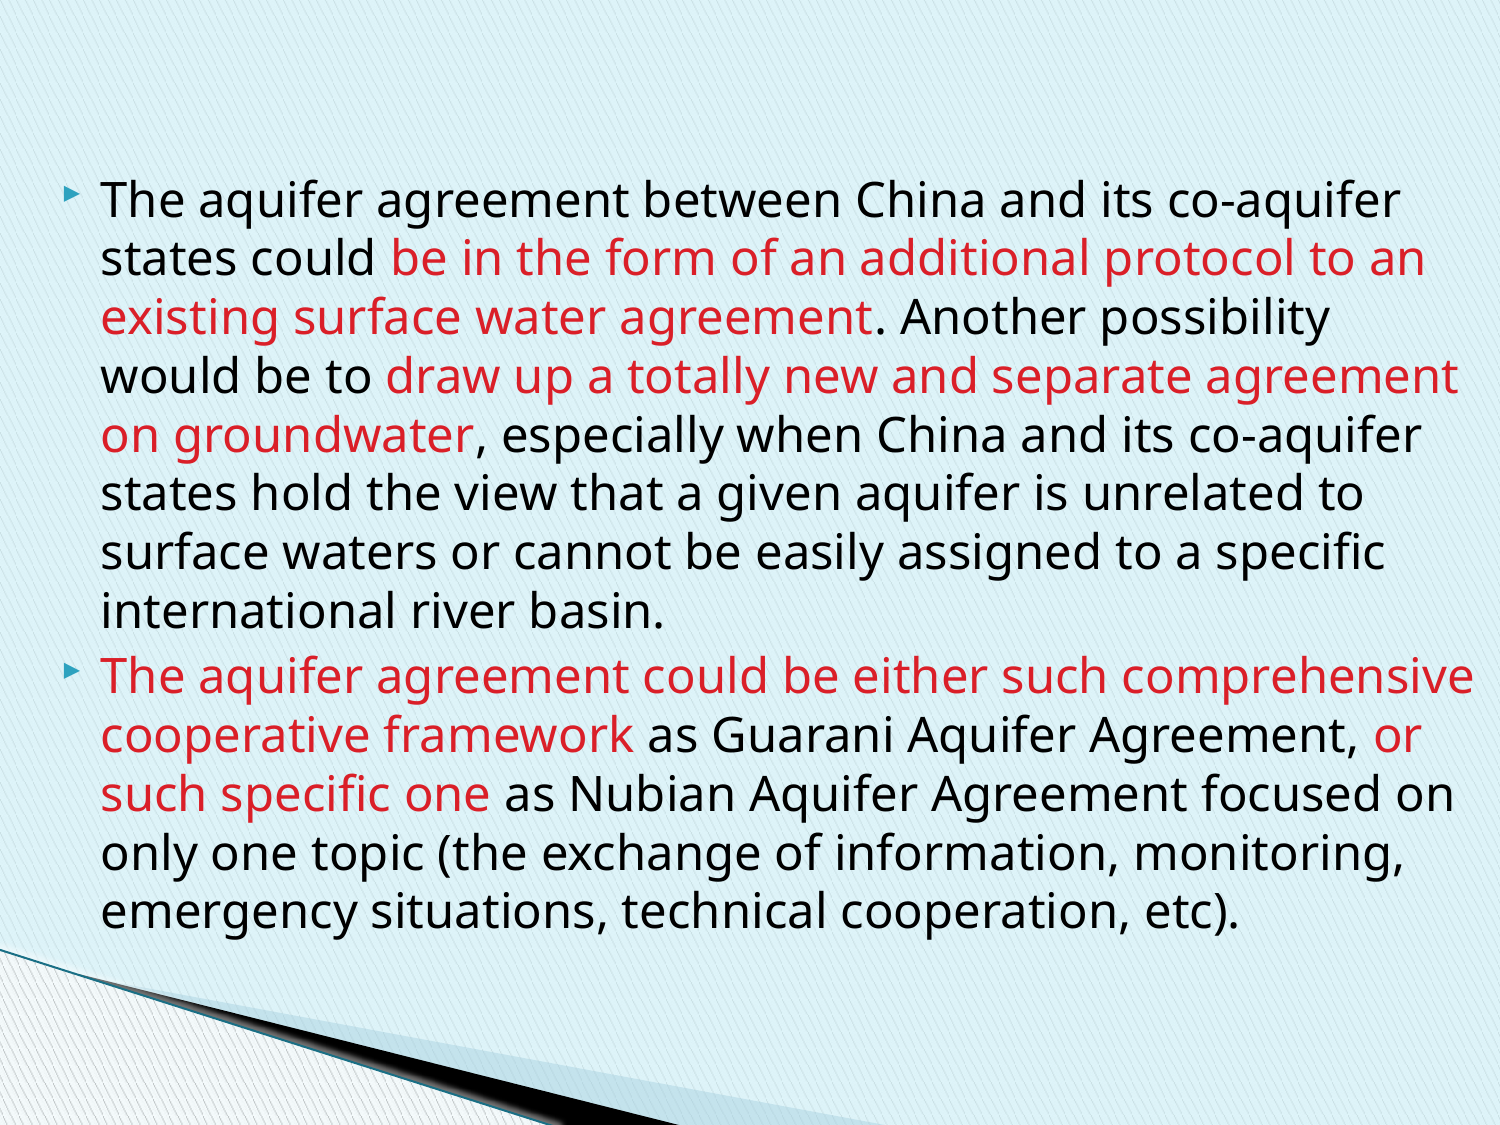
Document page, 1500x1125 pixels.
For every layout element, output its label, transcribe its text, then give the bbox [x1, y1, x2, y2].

list The aquifer agreement between China and its co-aquifer states could be in the form of an additional protocol to an existing surface water agreement. Another possibility would be to draw up a totally new and separate agreement on groundwater, especially when China and its co-aquifer states hold the view that a given aquifer is unrelated to surface waters or cannot be easily assigned to a specific international river basin. The aquifer agreement could be either such comprehensive cooperative framework as Guarani Aquifer Agreement, or such specific one as Nubian Aquifer Agreement focused on only one topic (the exchange of information, monitoring, emergency situations, technical cooperation, etc). [29, 160, 1500, 994]
